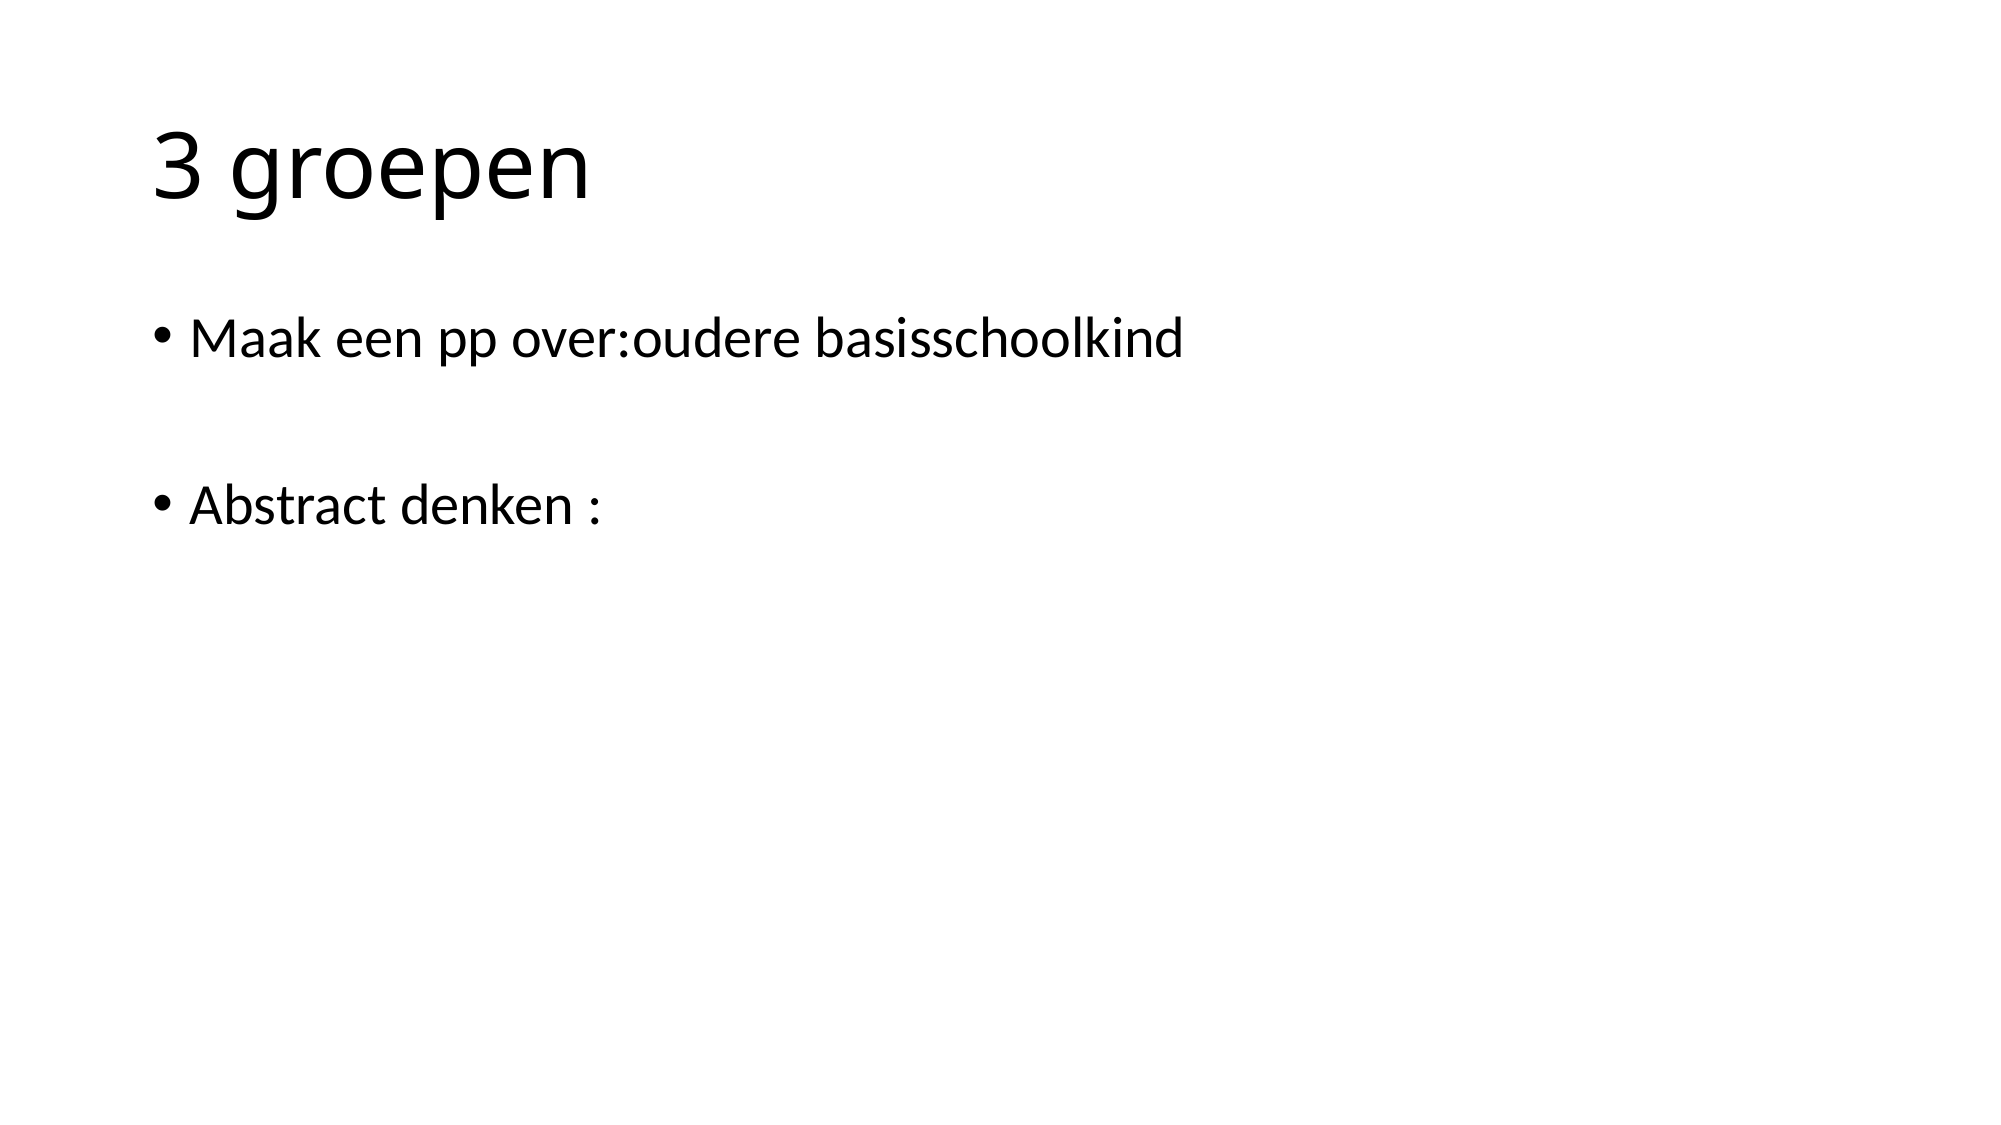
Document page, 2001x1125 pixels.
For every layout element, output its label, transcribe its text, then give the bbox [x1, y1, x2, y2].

list Maak een pp over:oudere basisschoolkind Abstract denken : [137, 299, 1863, 1014]
title 3 groepen [137, 59, 1863, 278]
